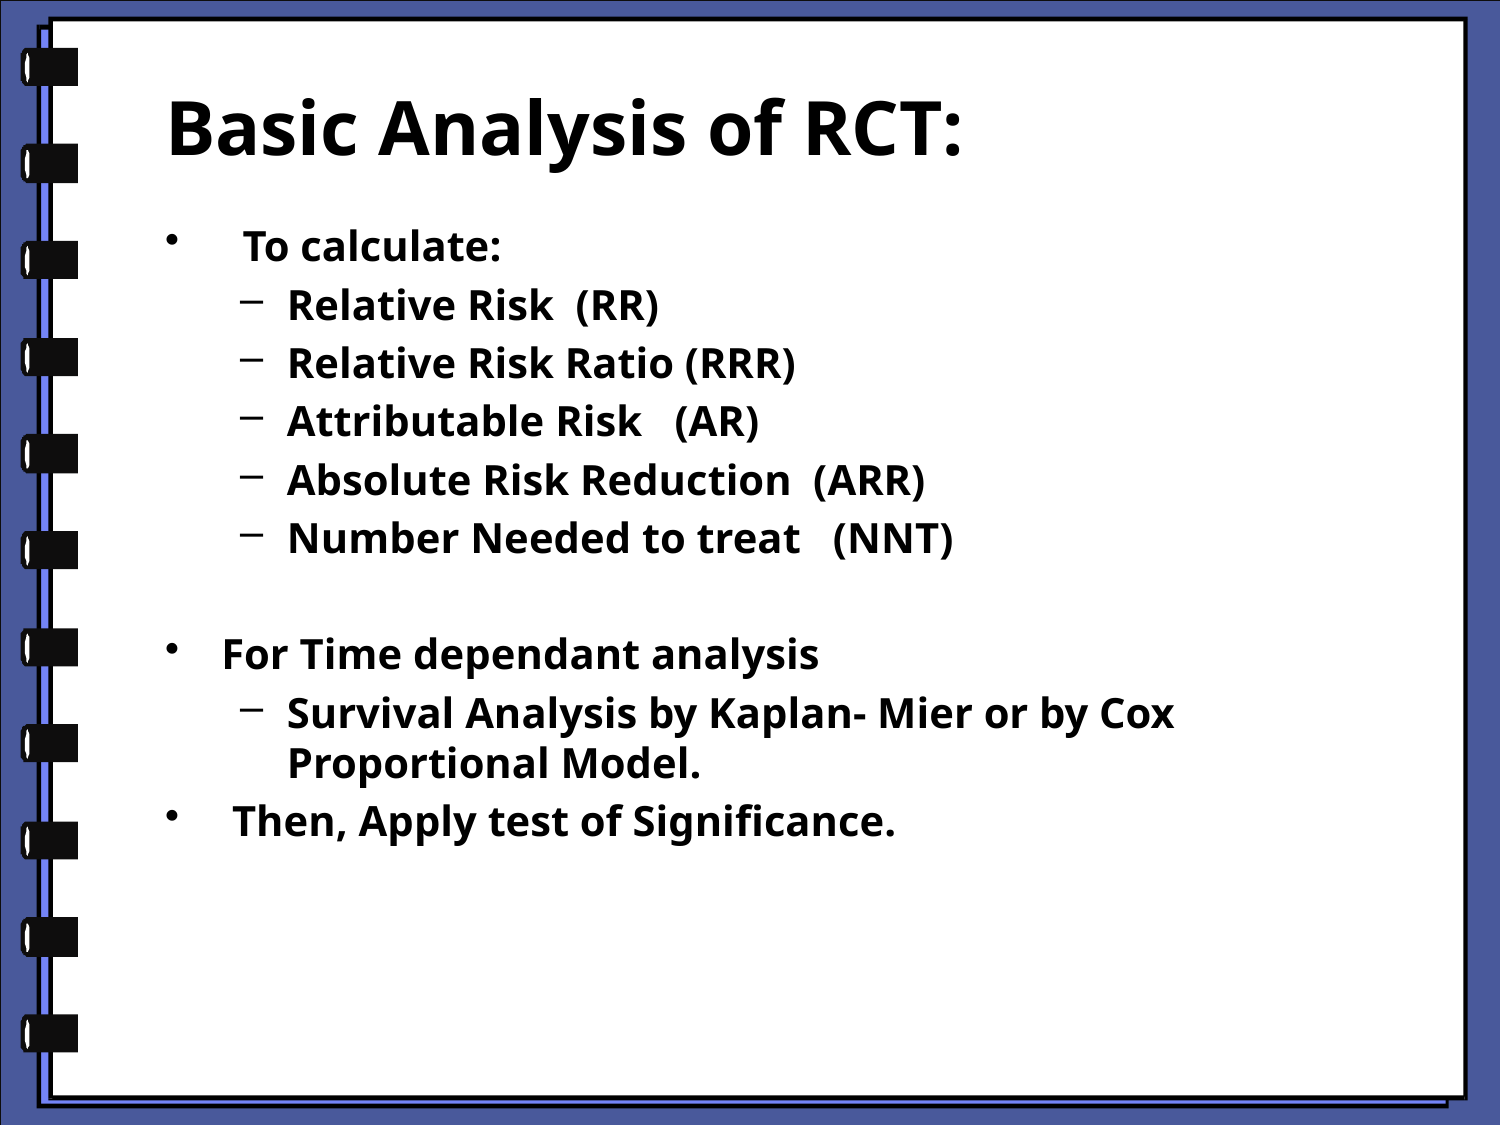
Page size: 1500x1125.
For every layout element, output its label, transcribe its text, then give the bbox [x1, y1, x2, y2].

list To calculate: Relative Risk (RR) Relative Risk Ratio (RRR) Attributable Risk (AR) Absolute Risk Reduction (ARR) Number Needed to treat (NNT) For Time dependant analysis Survival Analysis by Kaplan- Mier or by Cox Proportional Model. Then, Apply test of Significance. [149, 212, 1413, 1063]
title Basic Analysis of RCT: [149, 62, 1413, 188]
